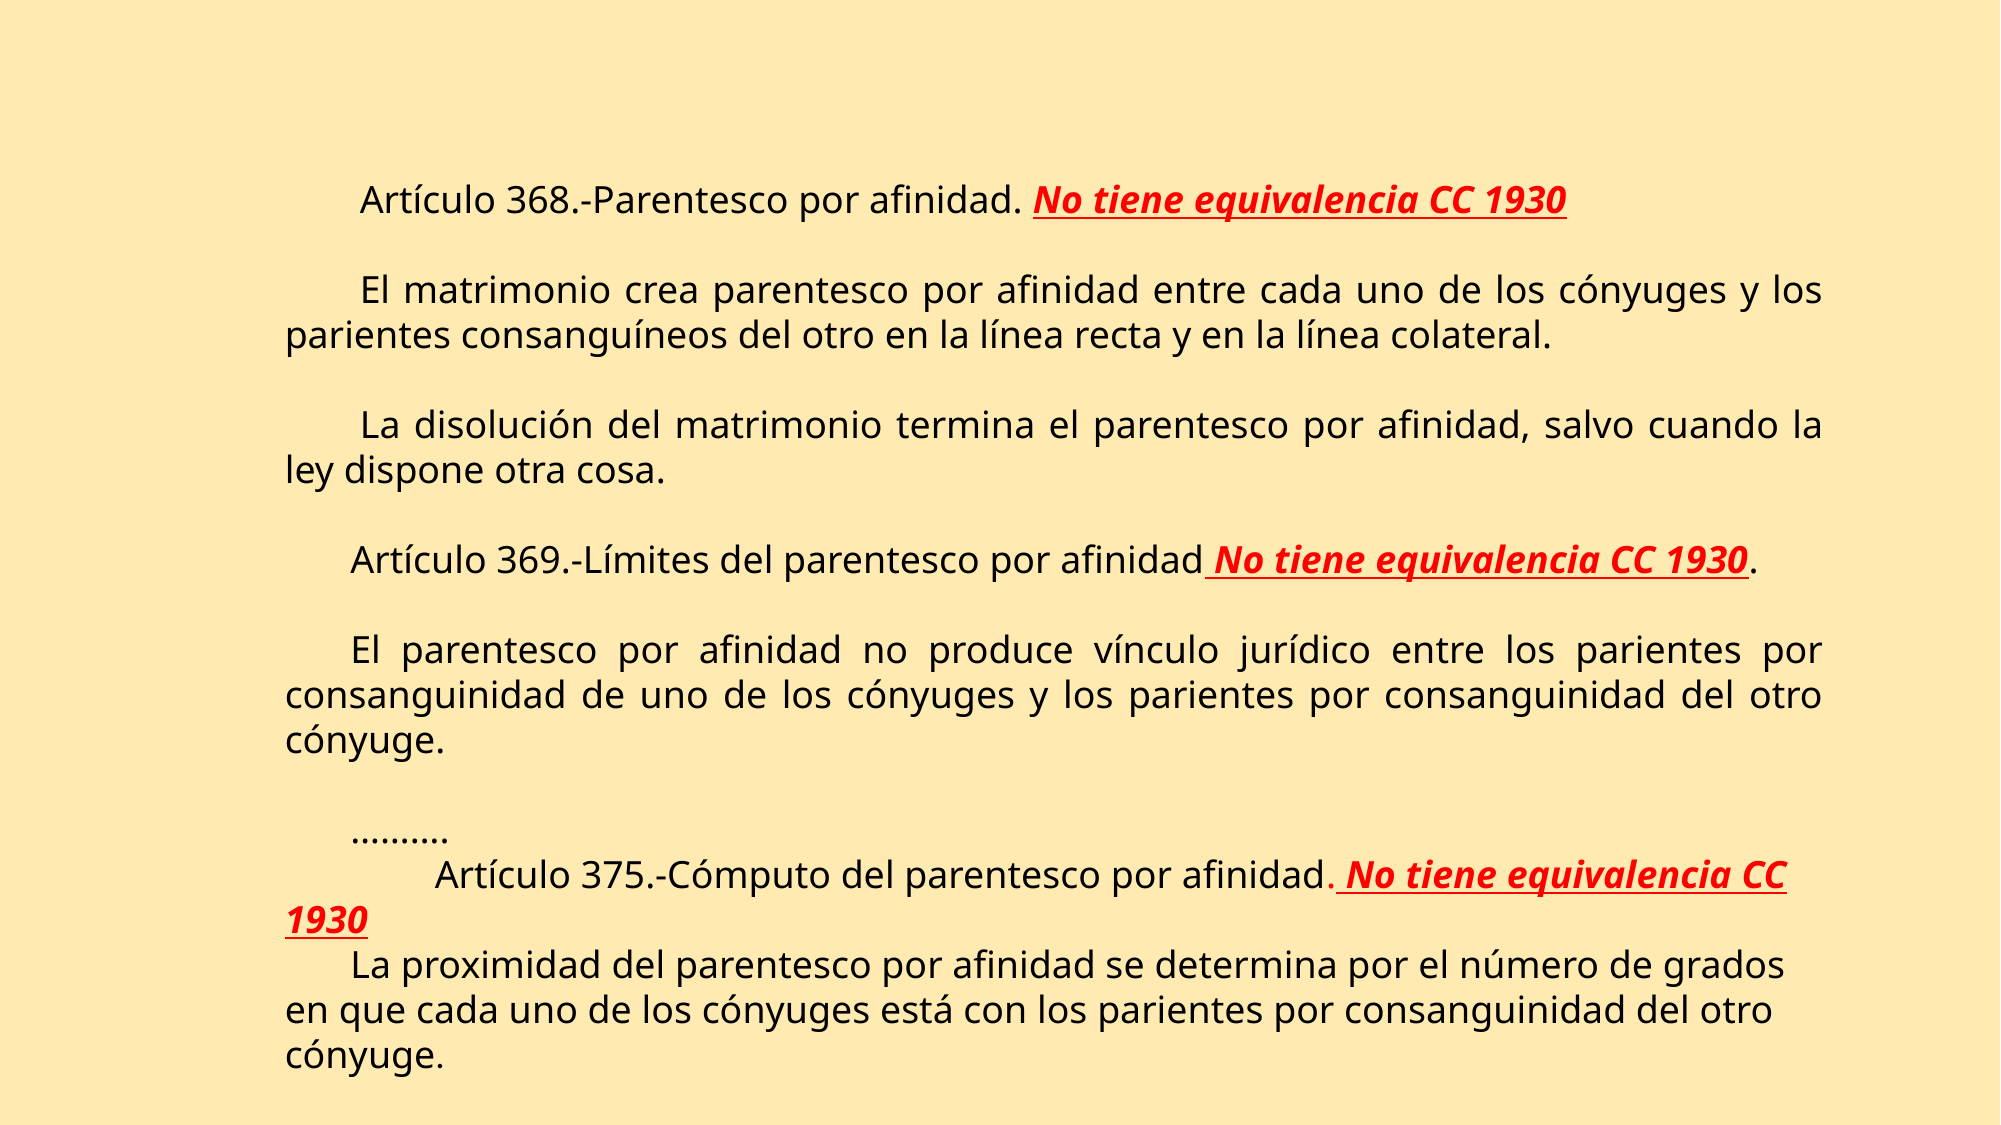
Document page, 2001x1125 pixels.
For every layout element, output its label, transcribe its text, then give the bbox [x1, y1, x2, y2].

text_box Artículo 368.-Parentesco por afinidad. No tiene equivalencia CC 1930 El matrimonio crea parentesco por afinidad entre cada uno de los cónyuges y los parientes consanguíneos del otro en la línea recta y en la línea colateral. La disolución del matrimonio termina el parentesco por afinidad, salvo cuando la ley dispone otra cosa. Artículo 369.-Límites del parentesco por afinidad No tiene equivalencia CC 1930. El parentesco por afinidad no produce vínculo jurídico entre los parientes por consanguinidad de uno de los cónyuges y los parientes por consanguinidad del otro cónyuge. ………. Artículo 375.-Cómputo del parentesco por afinidad. No tiene equivalencia CC 1930 La proximidad del parentesco por afinidad se determina por el número de grados en que cada uno de los cónyuges está con los parientes por consanguinidad del otro cónyuge. [269, 168, 1840, 1125]
